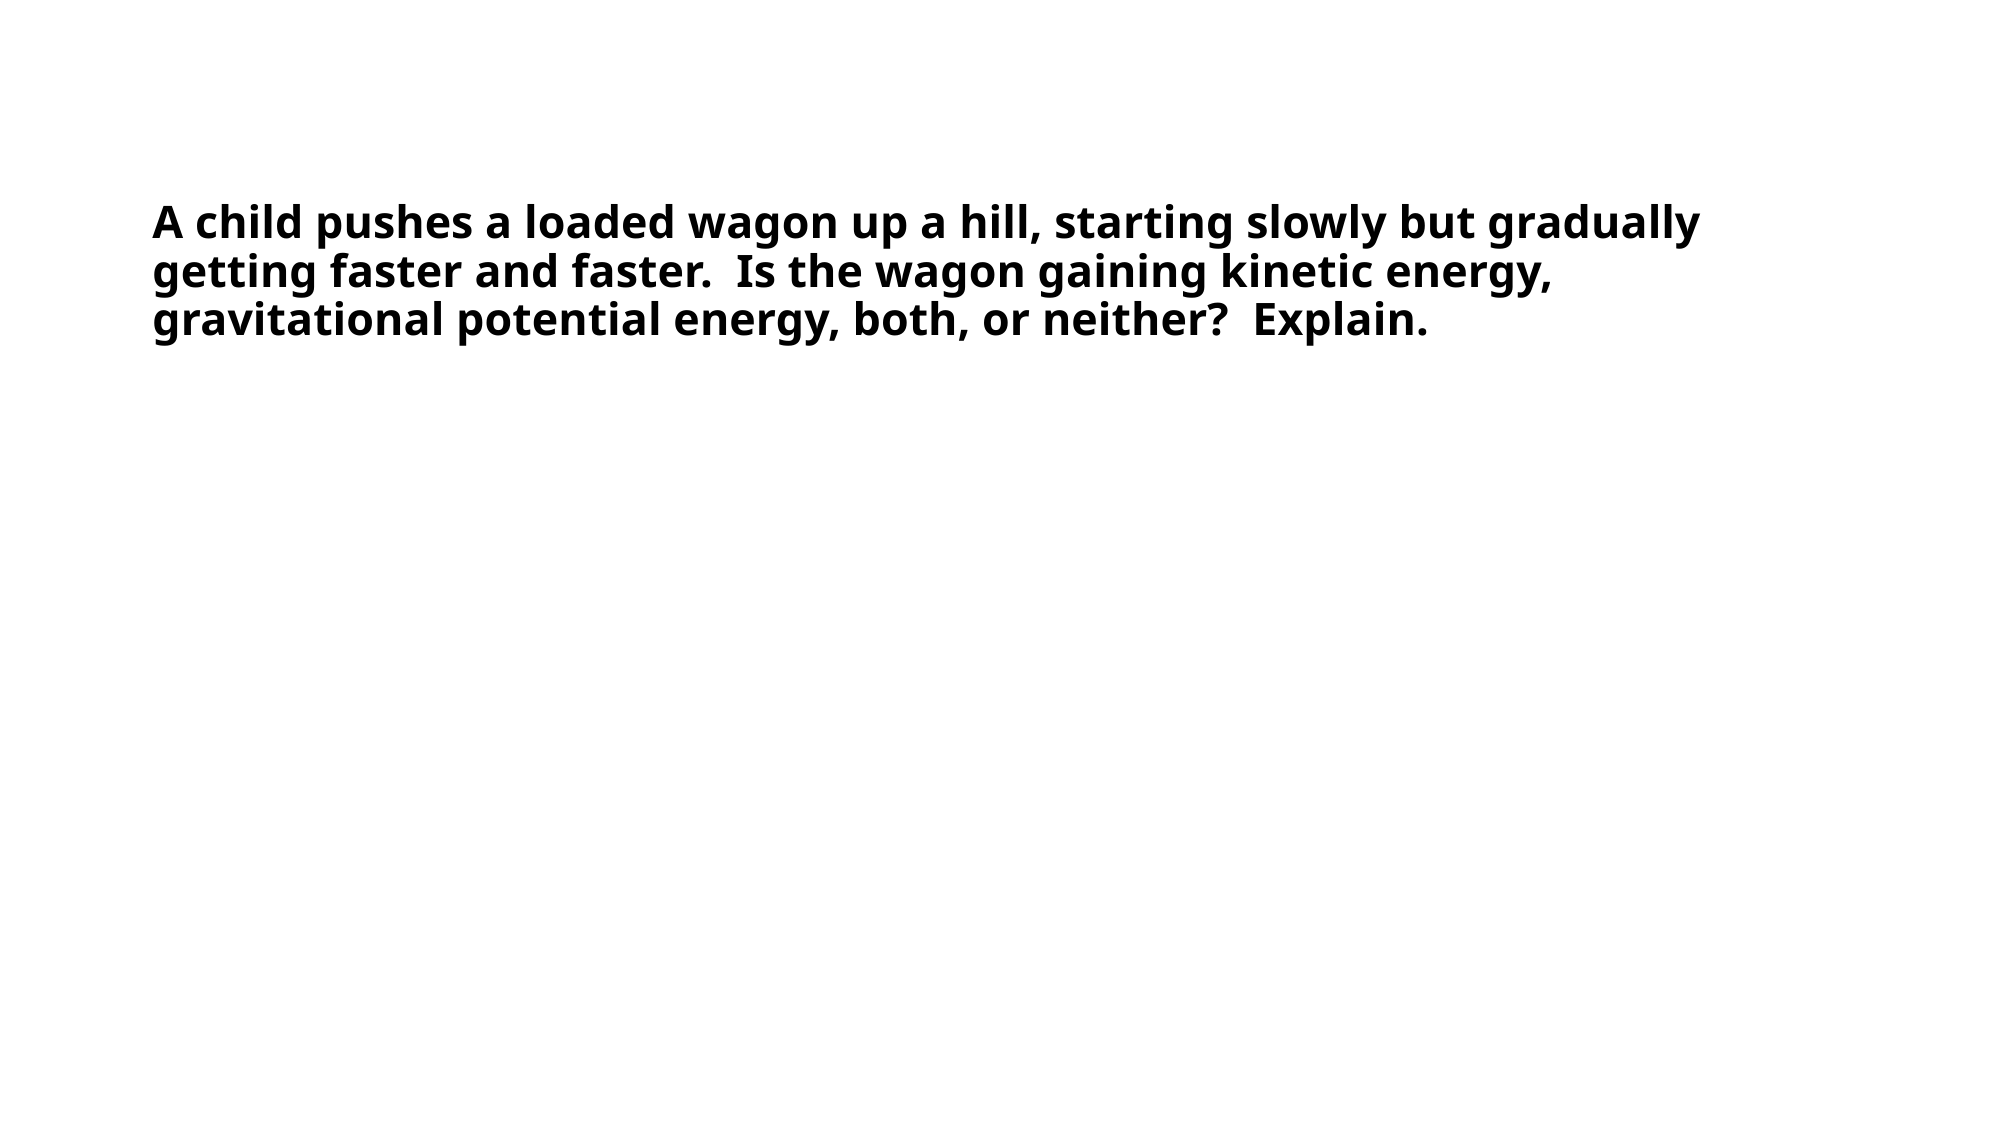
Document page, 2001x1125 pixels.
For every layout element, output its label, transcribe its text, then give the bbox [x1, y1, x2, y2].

title A child pushes a loaded wagon up a hill, starting slowly but gradually getting faster and faster. Is the wagon gaining kinetic energy, gravitational potential energy, both, or neither? Explain. [137, 190, 1863, 409]
